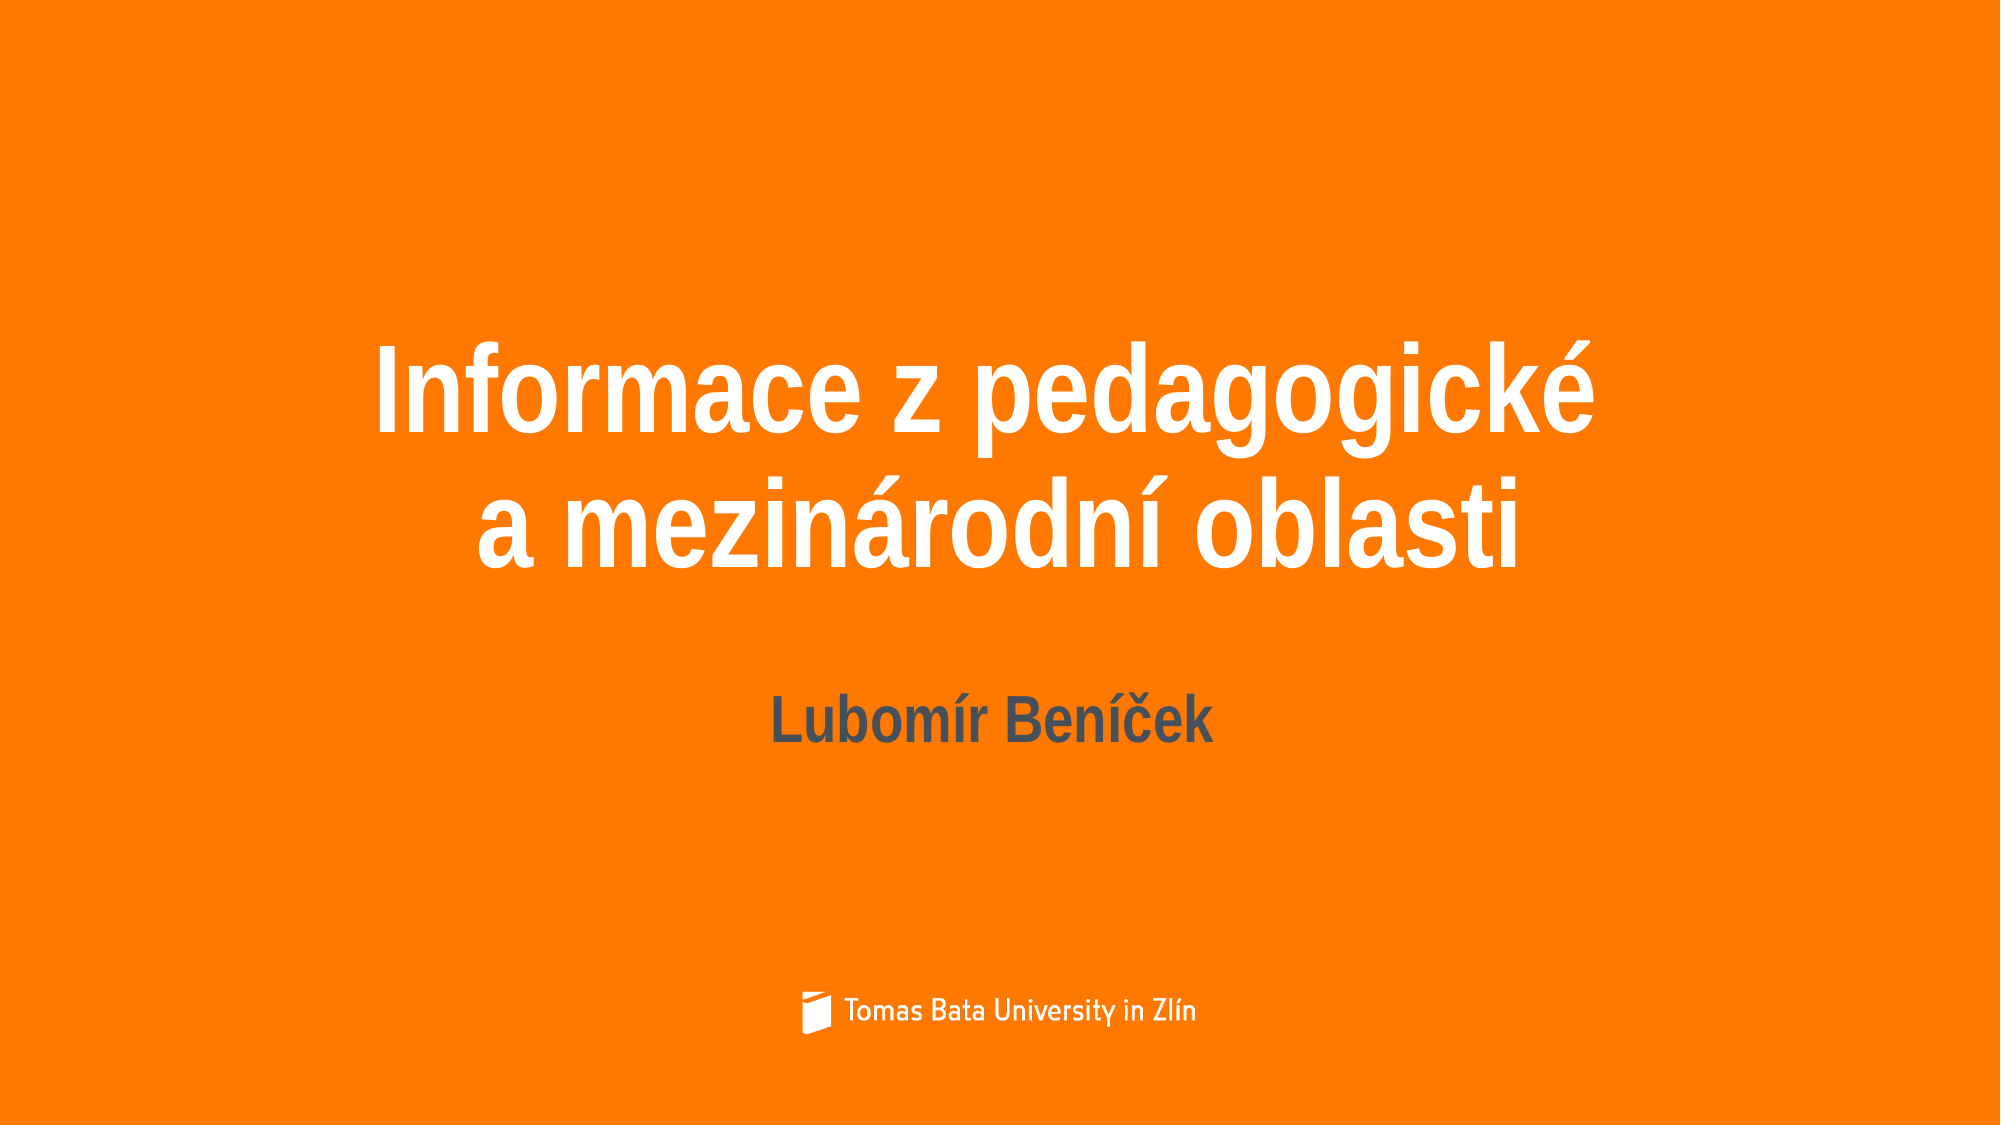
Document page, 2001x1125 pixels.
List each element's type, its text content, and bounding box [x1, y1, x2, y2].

title Informace z pedagogické a mezinárodní oblasti Lubomír Beníček [166, 100, 1834, 981]
picture [780, 954, 1254, 1067]
